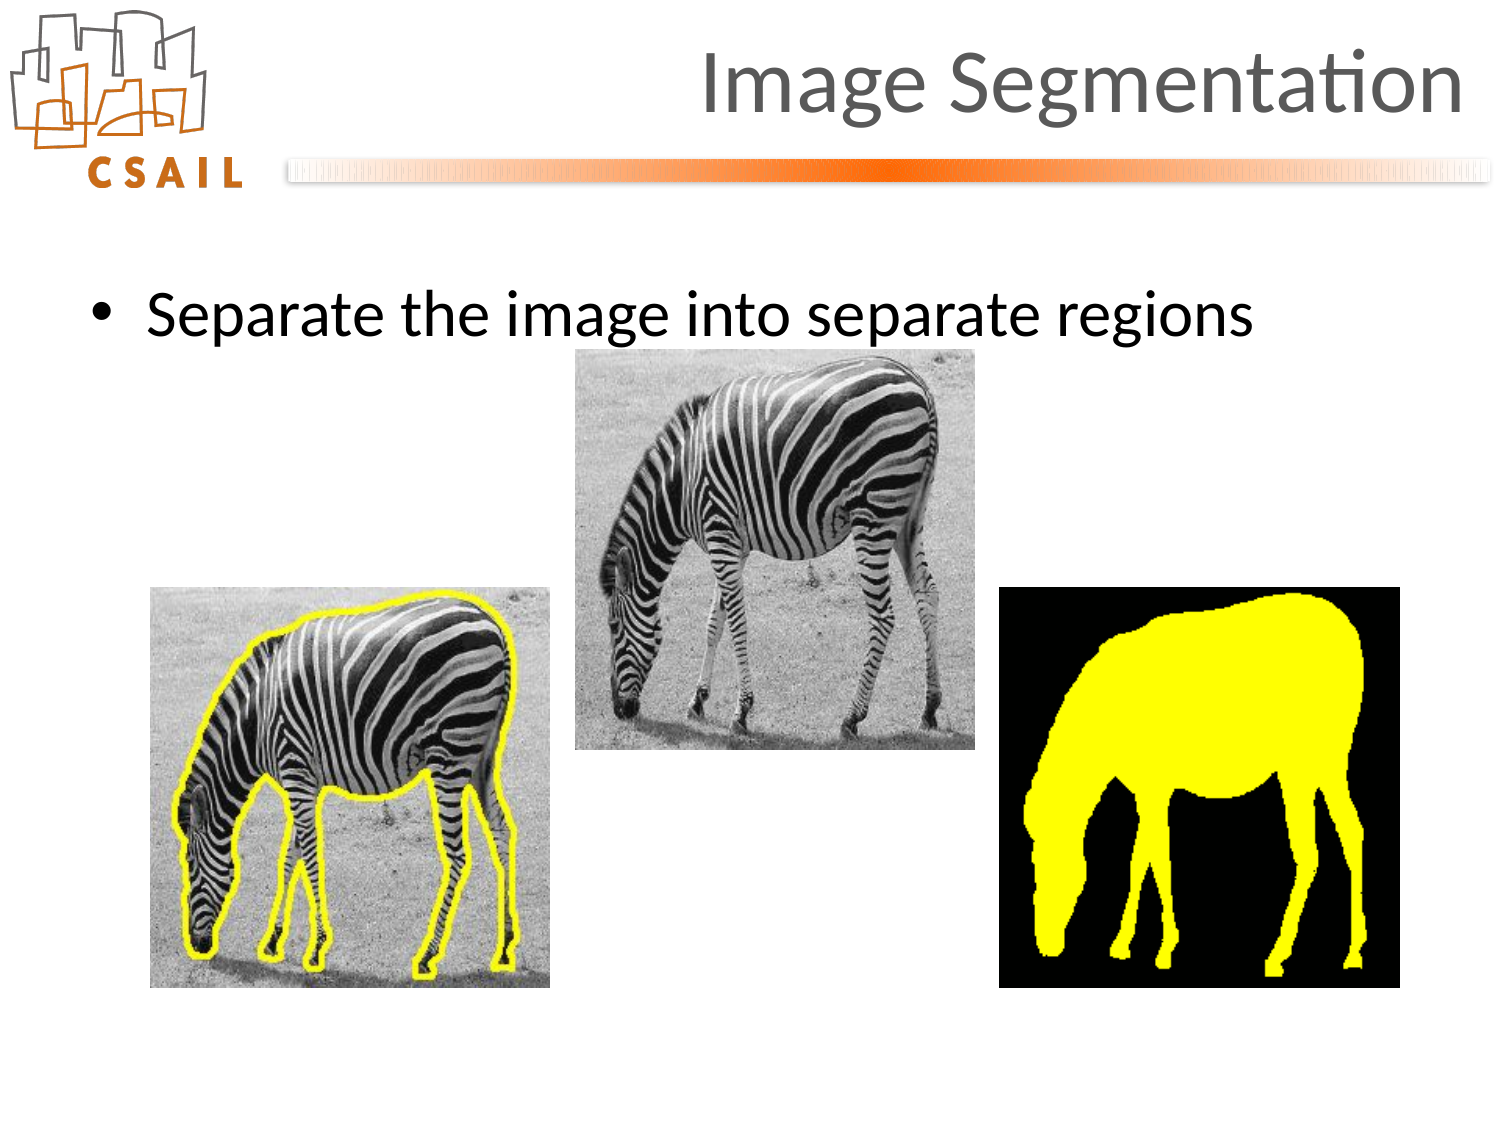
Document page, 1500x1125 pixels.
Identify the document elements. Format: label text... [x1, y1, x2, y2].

list Separate the image into separate regions [75, 262, 1425, 1005]
picture [149, 587, 551, 988]
picture [574, 349, 976, 751]
picture [10, 10, 242, 188]
picture [999, 587, 1401, 988]
title Image Segmentation [208, 4, 1483, 147]
